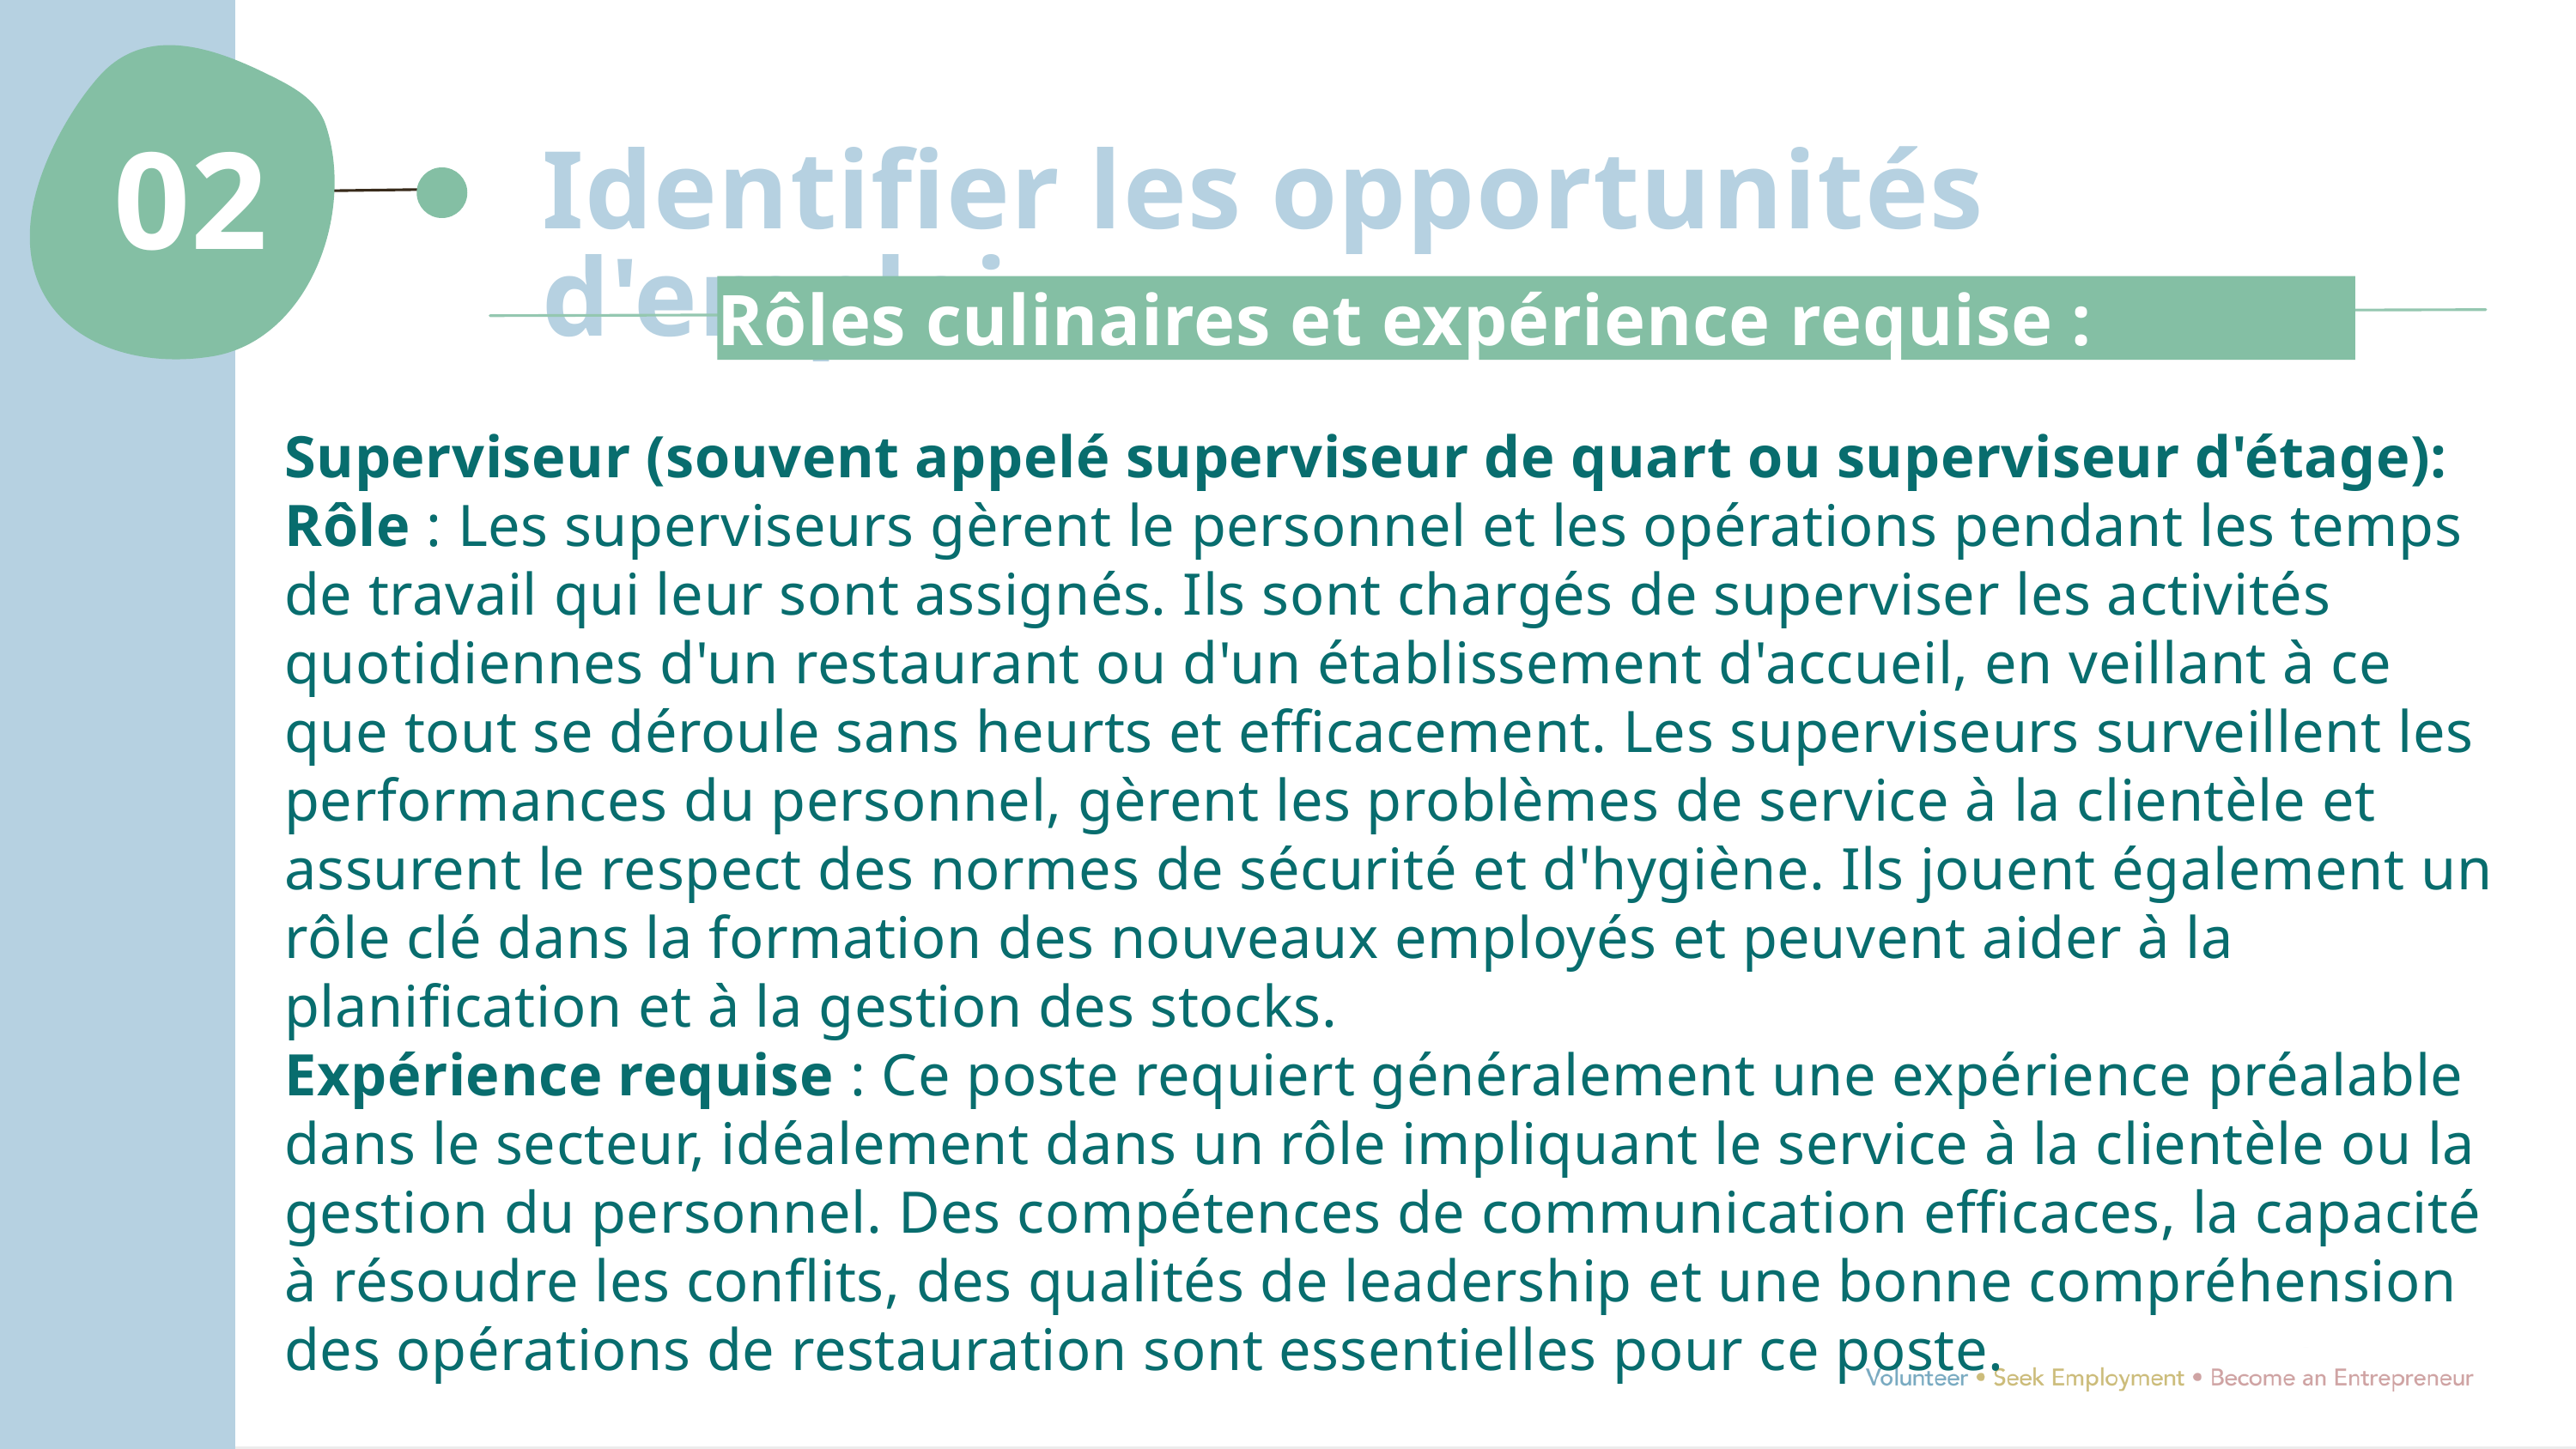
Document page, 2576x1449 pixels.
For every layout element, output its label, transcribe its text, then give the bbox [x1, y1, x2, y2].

text_box [1827, 1347, 2538, 1421]
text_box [242, 1446, 2570, 1449]
text_box Rôles culinaires et expérience requise : [717, 276, 2355, 361]
text_box Superviseur (souvent appelé superviseur de quart ou superviseur d'étage):) : Rôle : Les superviseurs gèrent le personnel et les opérations pendant les temps de travail qui leur sont assignés. Ils sont chargés de superviser les activités quotidiennes d'un restaurant ou d'un établissement d'accueil, en veillant à ce que tout se déroule sans heurts et efficacement. Les superviseurs surveillent les performances du personnel, gèrent les problèmes de service à la clientèle et assurent le respect des normes de sécurité et d'hygiène. Ils jouent également un rôle clé dans la formation des nouveaux employés et peuvent aider à la planification et à la gestion des stocks. Expérience requise : Ce poste requiert généralement une expérience préalable dans le secteur, idéalement dans un rôle impliquant le service à la clientèle ou la gestion du personnel. Des compétences de communication efficaces, la capacité à résoudre les conflits, des qualités de leadership et une bonne compréhension des opérations de restauration sont essentielles pour ce poste. [284, 420, 2512, 1382]
text_box Identifier les opportunités d'emploi [542, 142, 2140, 420]
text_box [0, 0, 236, 1449]
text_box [29, 45, 336, 360]
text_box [416, 167, 468, 219]
